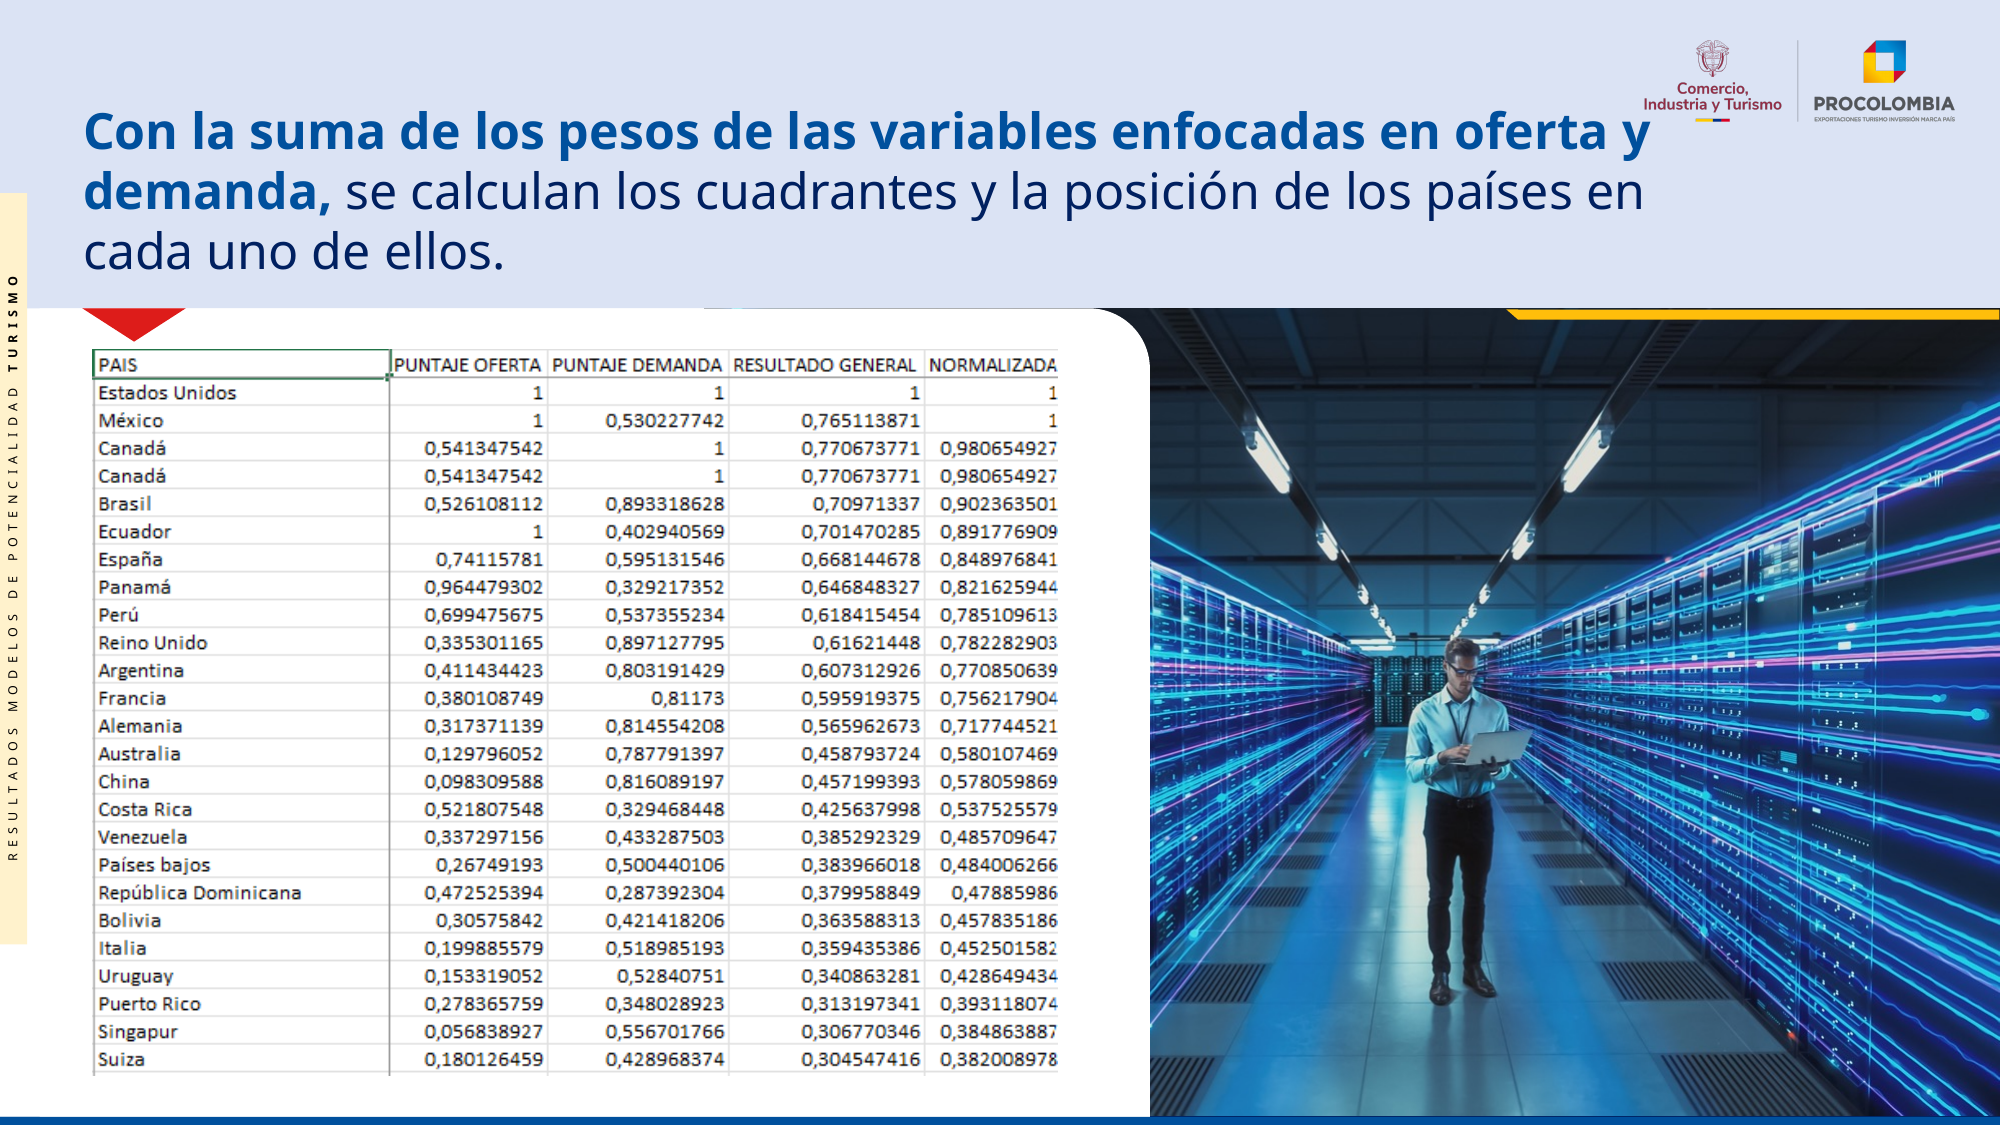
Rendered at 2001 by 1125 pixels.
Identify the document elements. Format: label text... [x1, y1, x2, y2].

text_box [78, 307, 190, 343]
text_box Con la suma de los pesos de las variables enfocadas en oferta y demanda, se calculan los cuadrantes y la posición de los países en cada uno de ellos. [68, 91, 1669, 287]
picture [92, 308, 2000, 1116]
text_box [0, 1116, 2000, 1125]
text_box [38, 307, 1099, 1116]
picture [1636, 31, 1959, 132]
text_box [1506, 309, 2000, 320]
